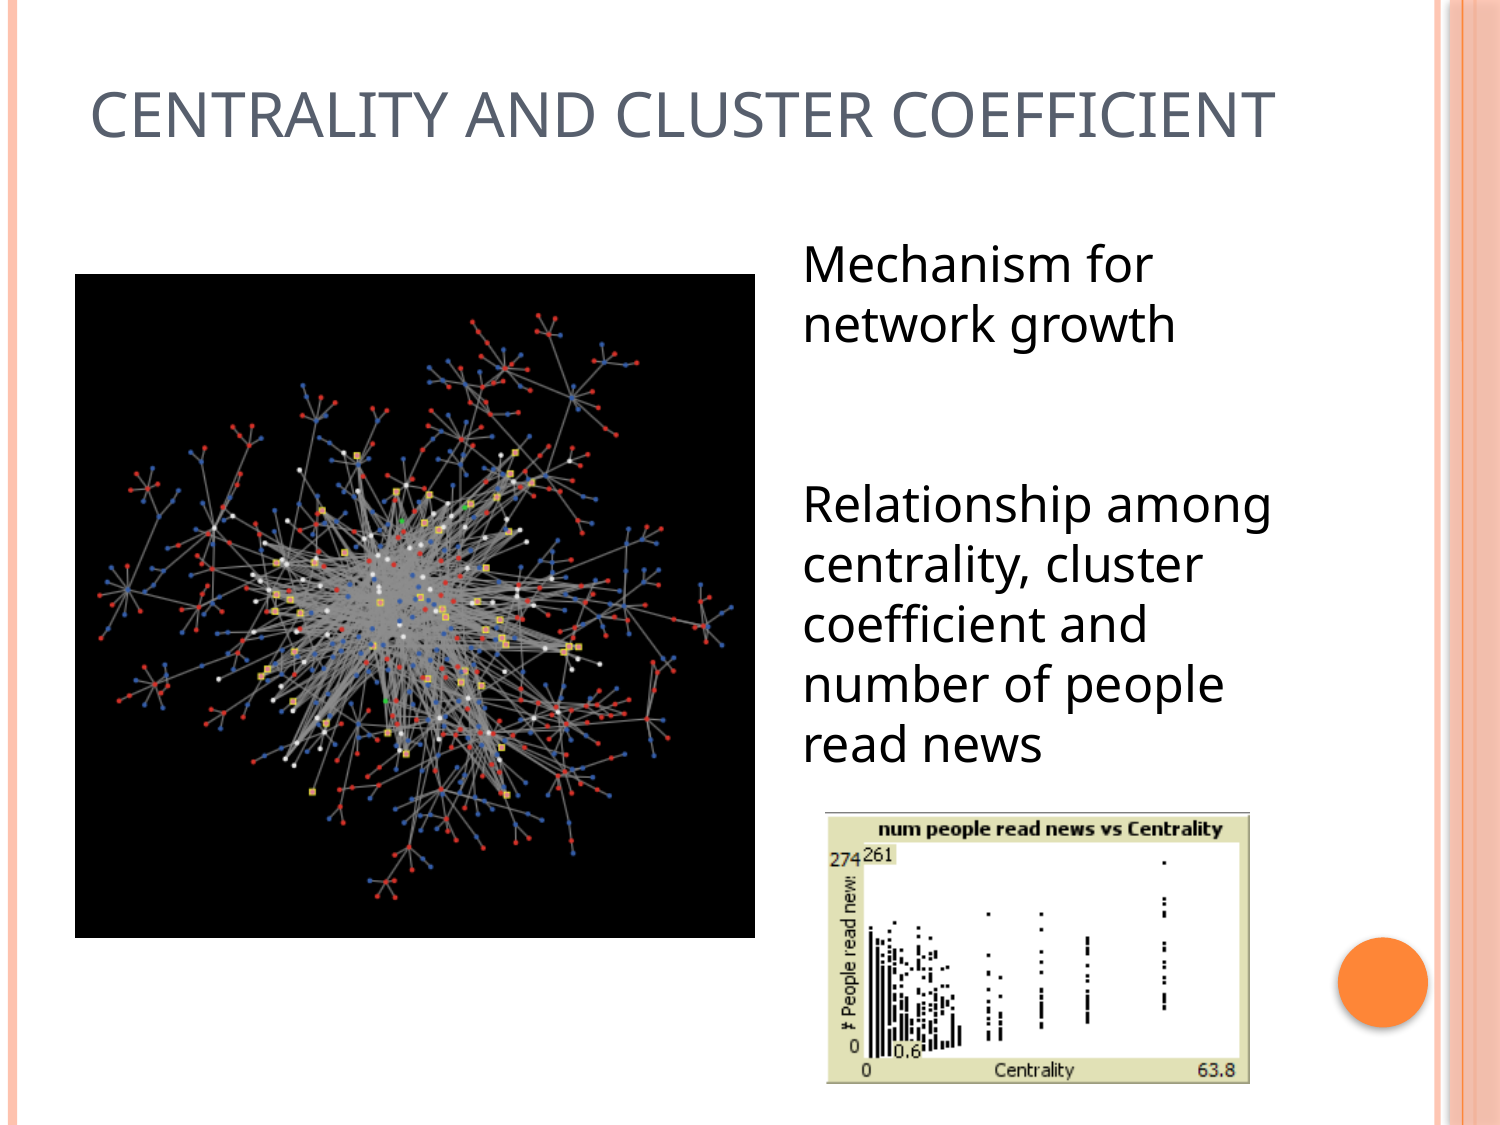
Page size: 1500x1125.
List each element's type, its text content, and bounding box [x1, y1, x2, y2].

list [74, 274, 755, 938]
title Centrality and cluster coefficient [75, 45, 1300, 233]
picture [824, 811, 1251, 1085]
text_box Mechanism for network growth Relationship among centrality, cluster coefficient and number of people read news [787, 224, 1350, 780]
